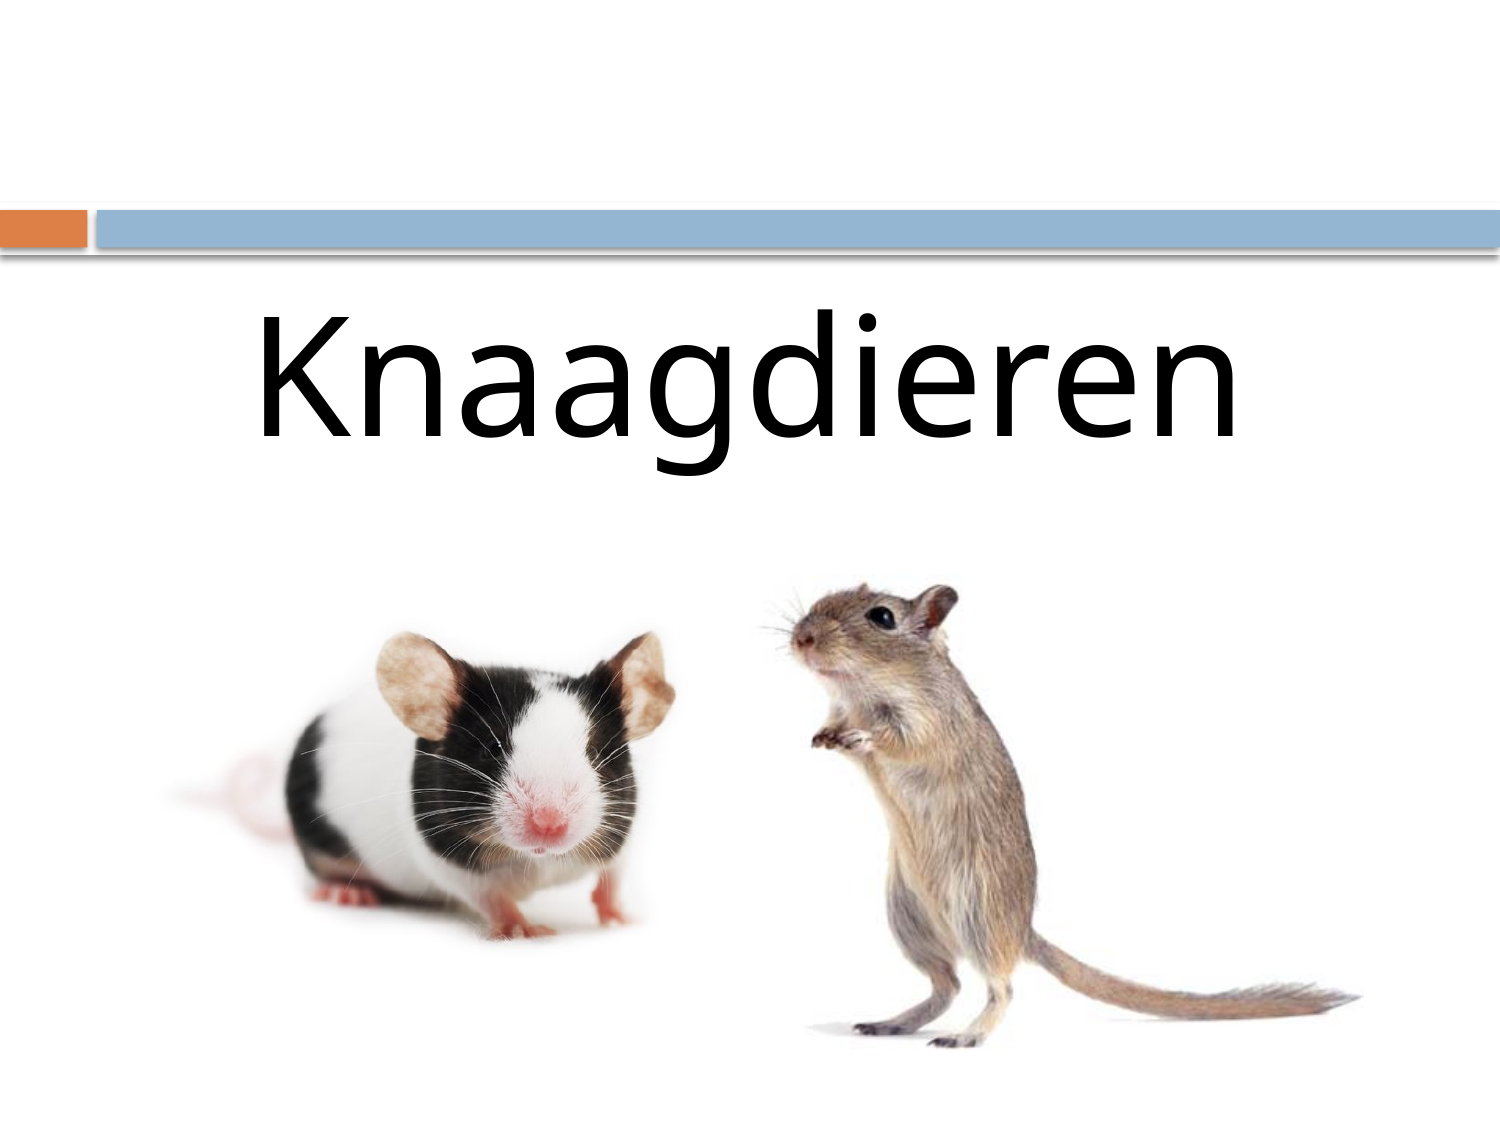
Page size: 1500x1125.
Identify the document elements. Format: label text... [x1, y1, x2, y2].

list Knaagdieren [100, 262, 1438, 1000]
picture [737, 573, 1364, 1052]
picture [52, 538, 727, 1048]
